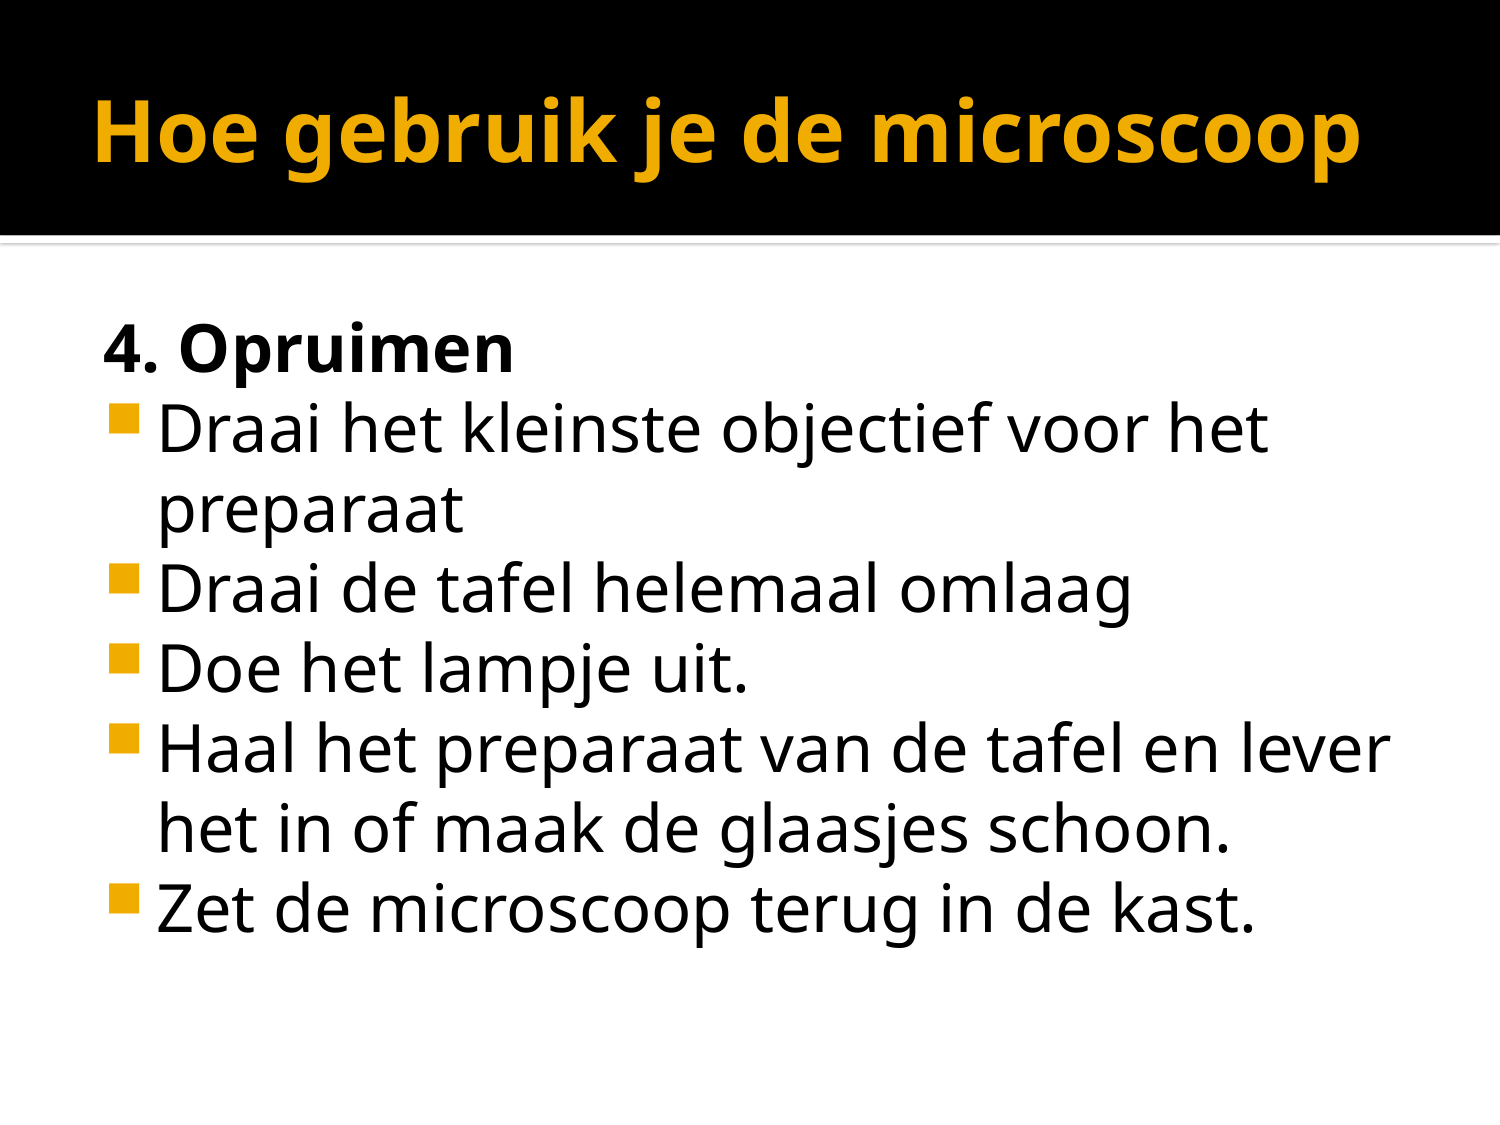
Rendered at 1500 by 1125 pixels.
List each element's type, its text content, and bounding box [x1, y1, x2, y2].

title Hoe gebruik je de microscoop [75, 25, 1425, 231]
list 4. Opruimen Draai het kleinste objectief voor het preparaat Draai de tafel helemaal omlaag Doe het lampje uit. Haal het preparaat van de tafel en lever het in of maak de glaasjes schoon. Zet de microscoop terug in de kast. [75, 291, 1425, 1050]
